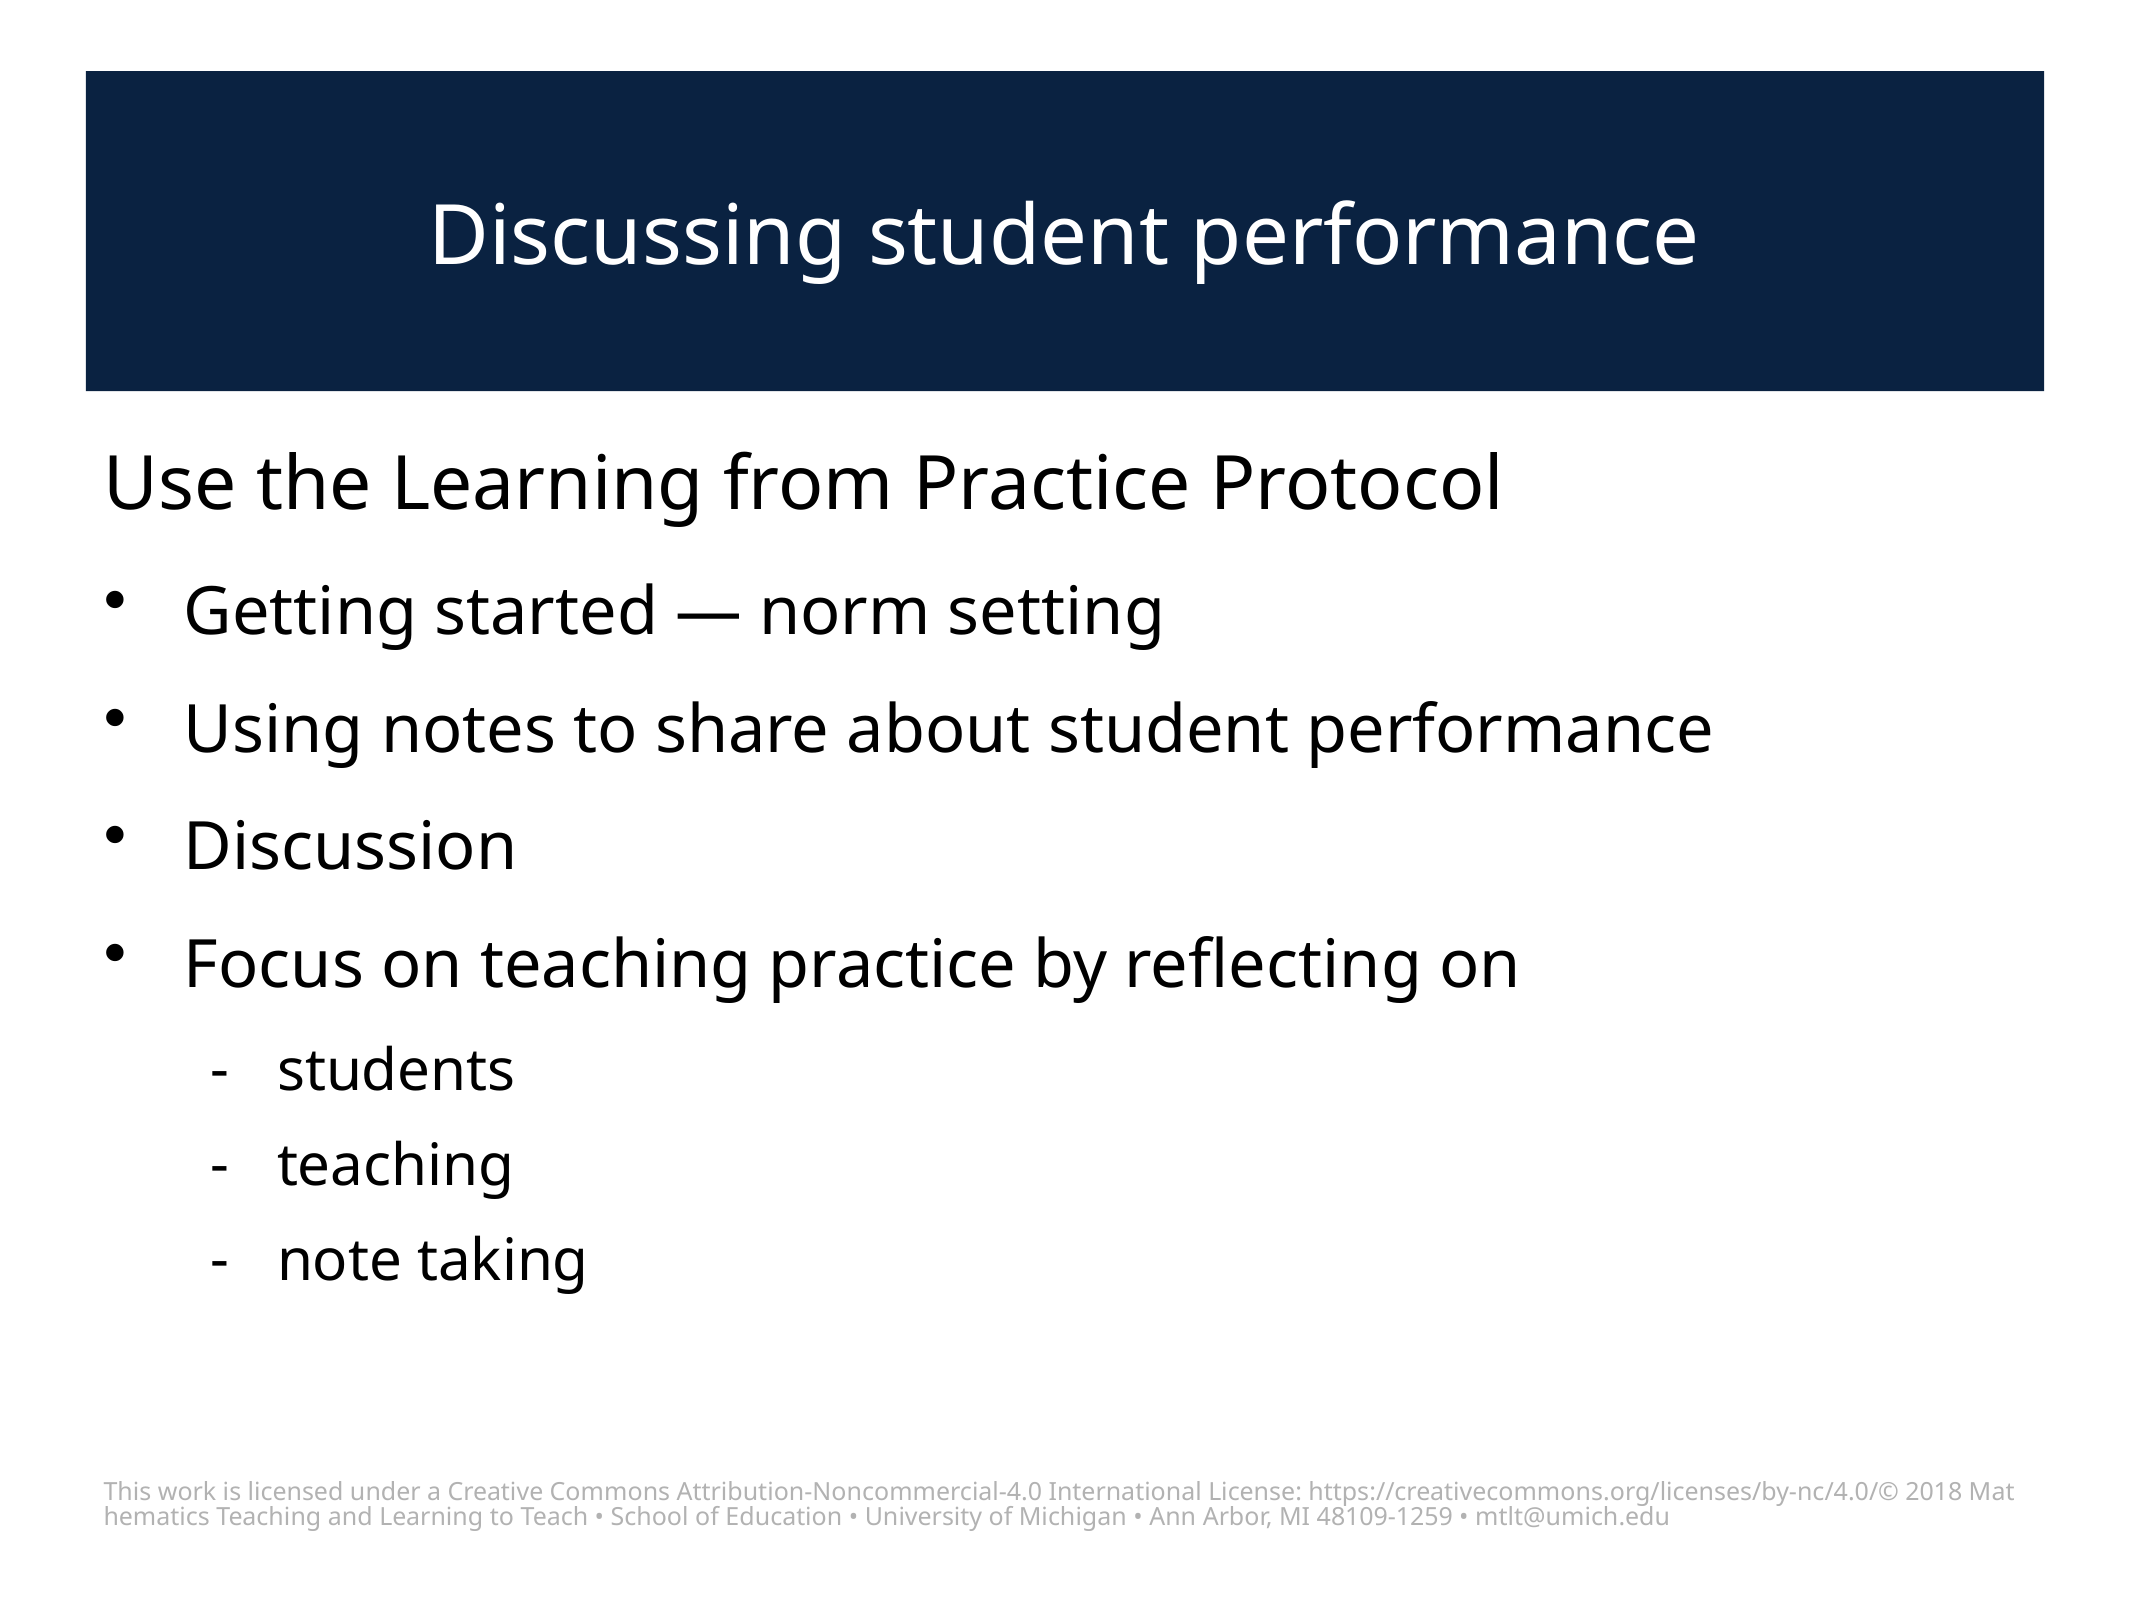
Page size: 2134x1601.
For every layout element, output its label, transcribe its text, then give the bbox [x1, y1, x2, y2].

title Discussing student performance [85, 71, 2045, 392]
footer This work is licensed under a Creative Commons Attribution-Noncommercial-4.0 International License: https://creativecommons.org/licenses/by-nc/4.0/ © 2018 Mathematics Teaching and Learning to Teach • School of Education • University of Michigan • Ann Arbor, MI 48109-1259 • mtlt@umich.edu [88, 1436, 2045, 1548]
list Use the Learning from Practice Protocol Getting started — norm setting Using notes to share about student performance Discussion Focus on teaching practice by reflecting on students teaching note taking [88, 426, 2045, 1430]
